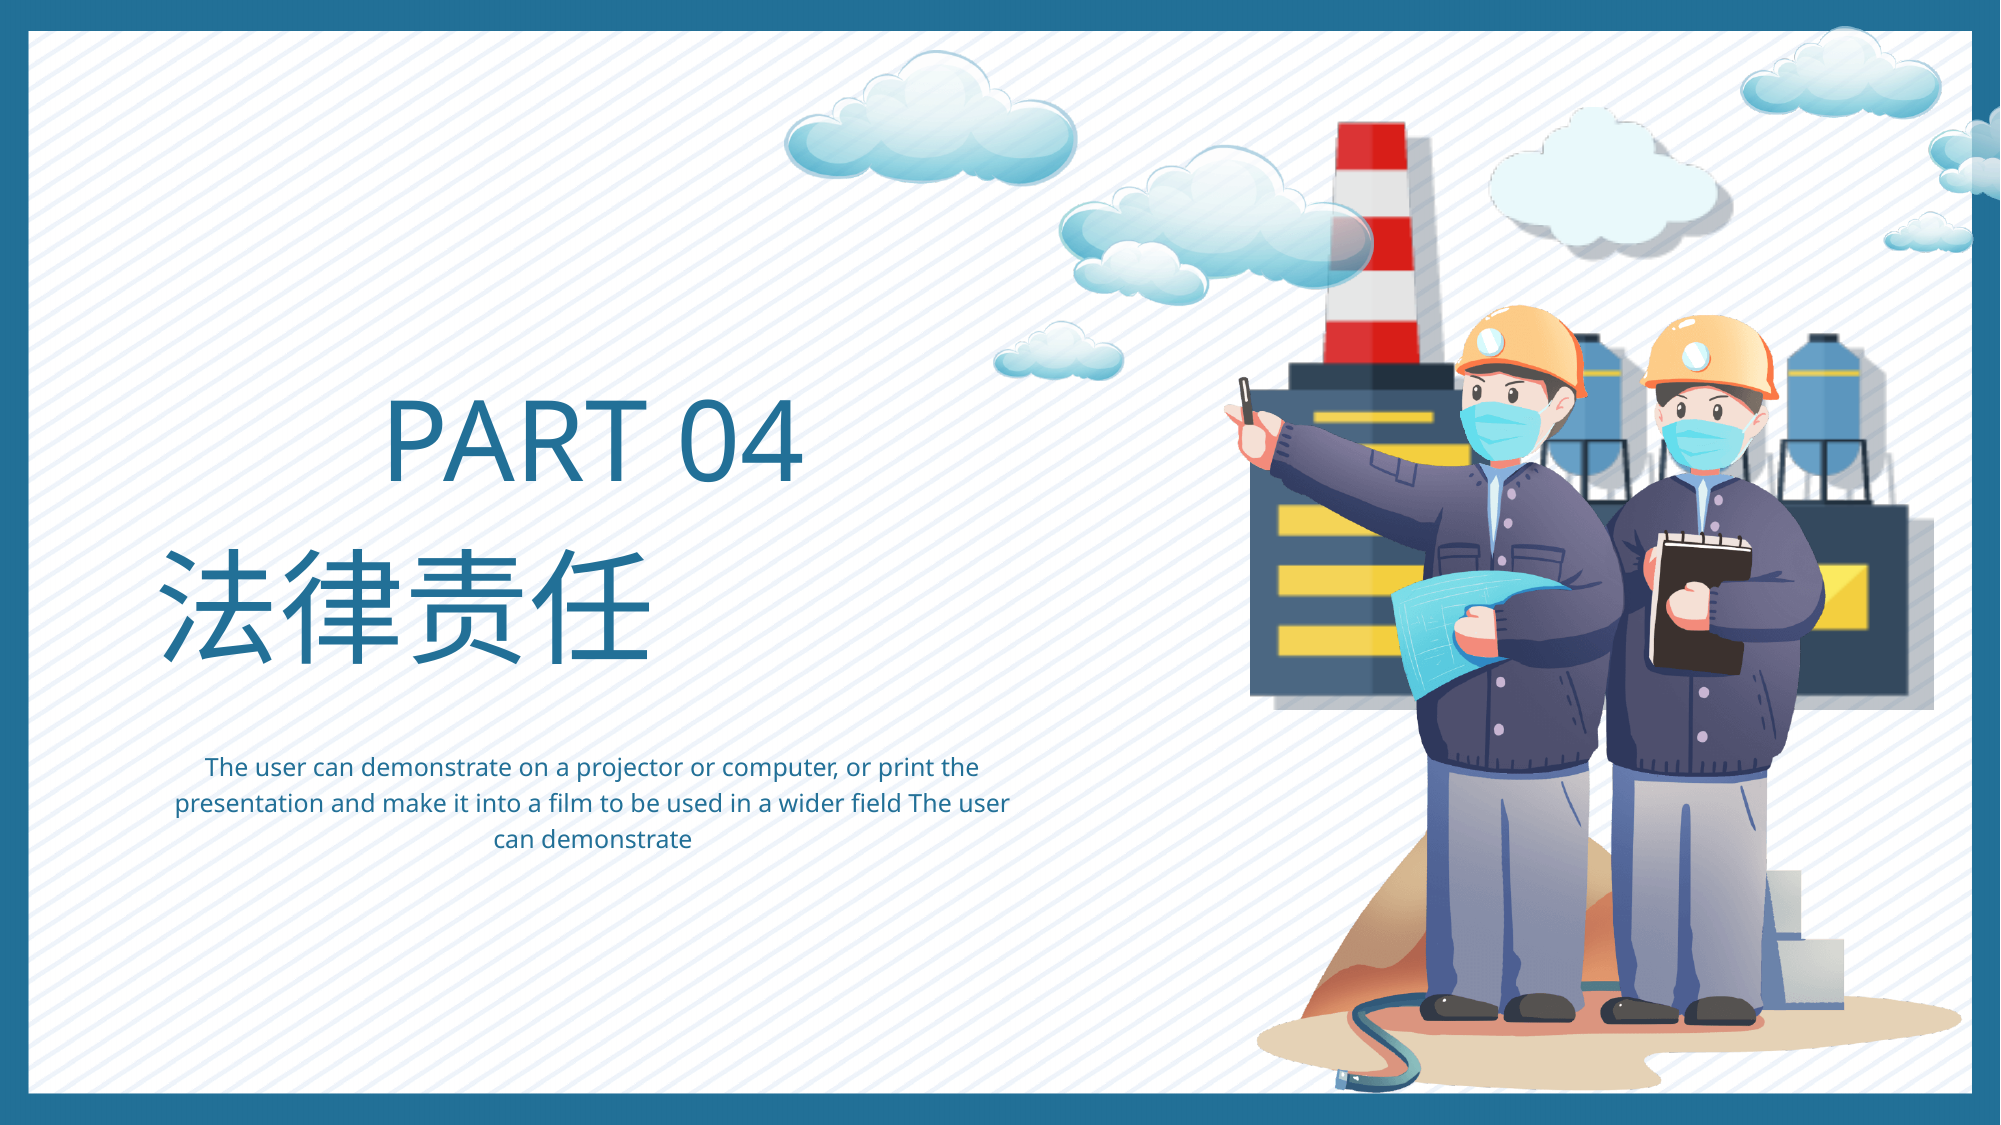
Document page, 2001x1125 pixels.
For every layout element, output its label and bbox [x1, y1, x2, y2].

text_box [140, 361, 1036, 824]
picture [0, 0, 2000, 1125]
